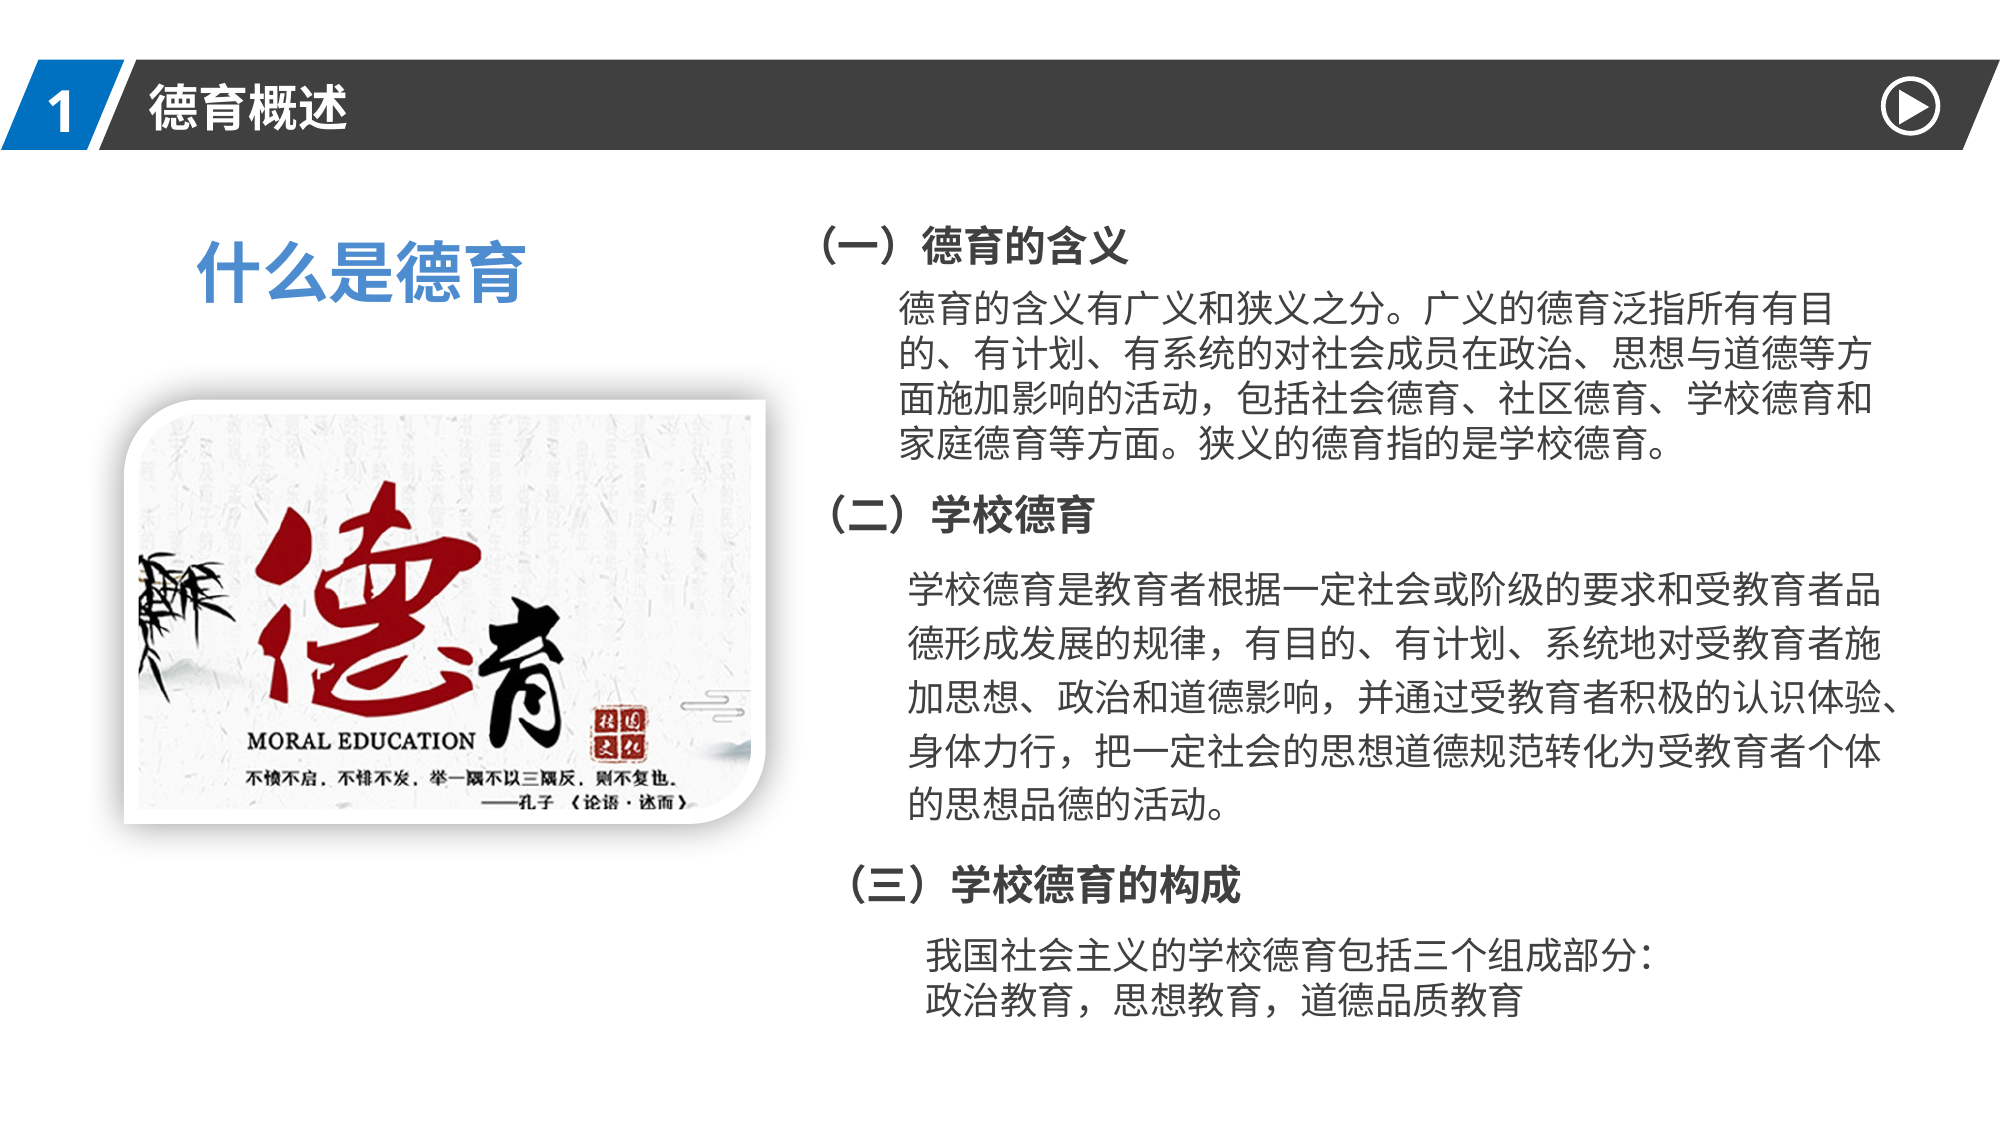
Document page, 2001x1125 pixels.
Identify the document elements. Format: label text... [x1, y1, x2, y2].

text_box 1 [30, 66, 135, 152]
picture [130, 406, 759, 817]
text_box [1883, 78, 1939, 134]
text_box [795, 219, 1911, 468]
text_box 德育概述 [134, 69, 546, 145]
text_box 什么是德育 [180, 223, 545, 319]
text_box [1, 80, 30, 150]
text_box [805, 858, 1861, 1023]
text_box [133, 59, 2000, 150]
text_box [805, 488, 1900, 830]
text_box [35, 59, 125, 66]
